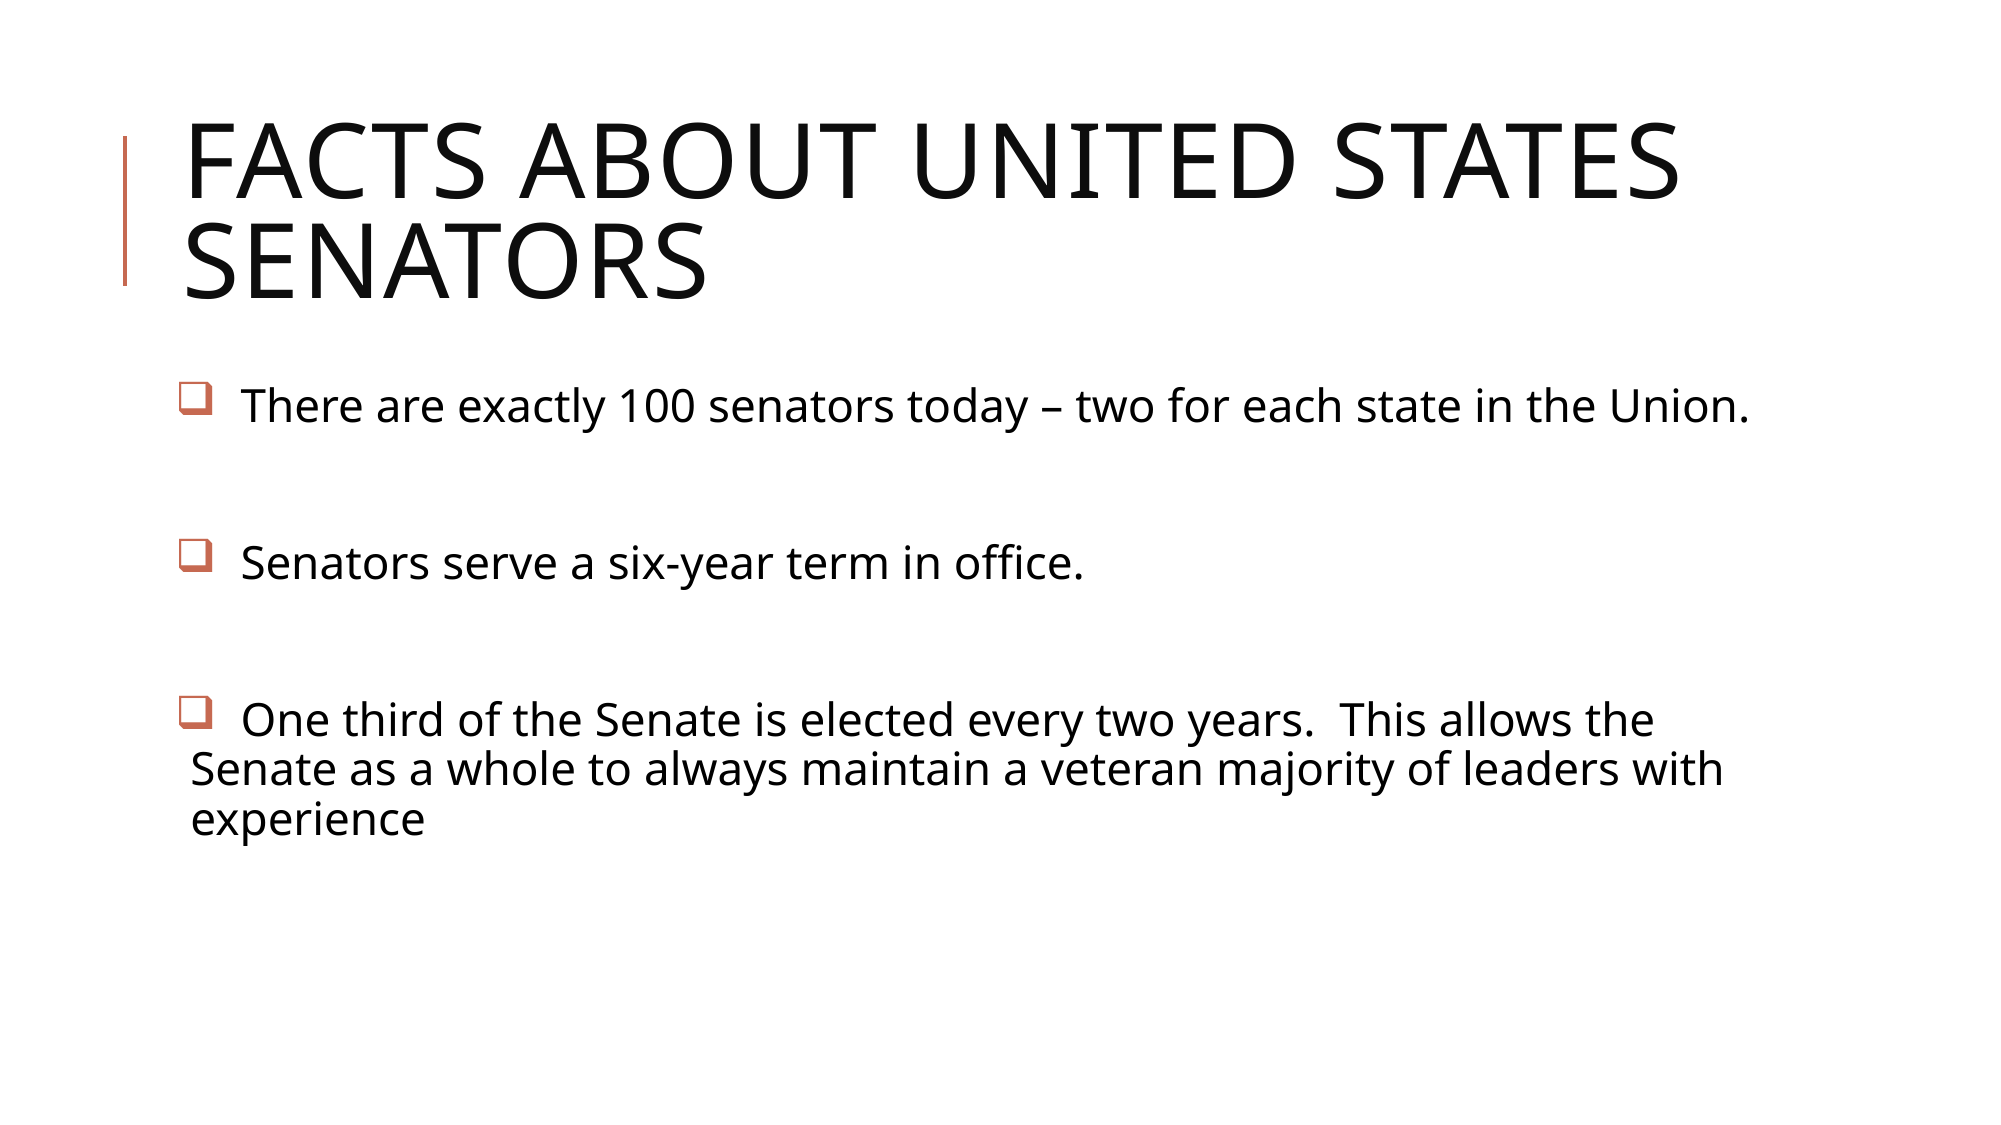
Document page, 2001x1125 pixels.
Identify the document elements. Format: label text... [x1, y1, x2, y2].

title Facts about United States Senators [168, 96, 1763, 342]
list There are exactly 100 senators today – two for each state in the Union. Senators serve a six-year term in office. One third of the Senate is elected every two years. This allows the Senate as a whole to always maintain a veteran majority of leaders with experience [168, 375, 1763, 1035]
